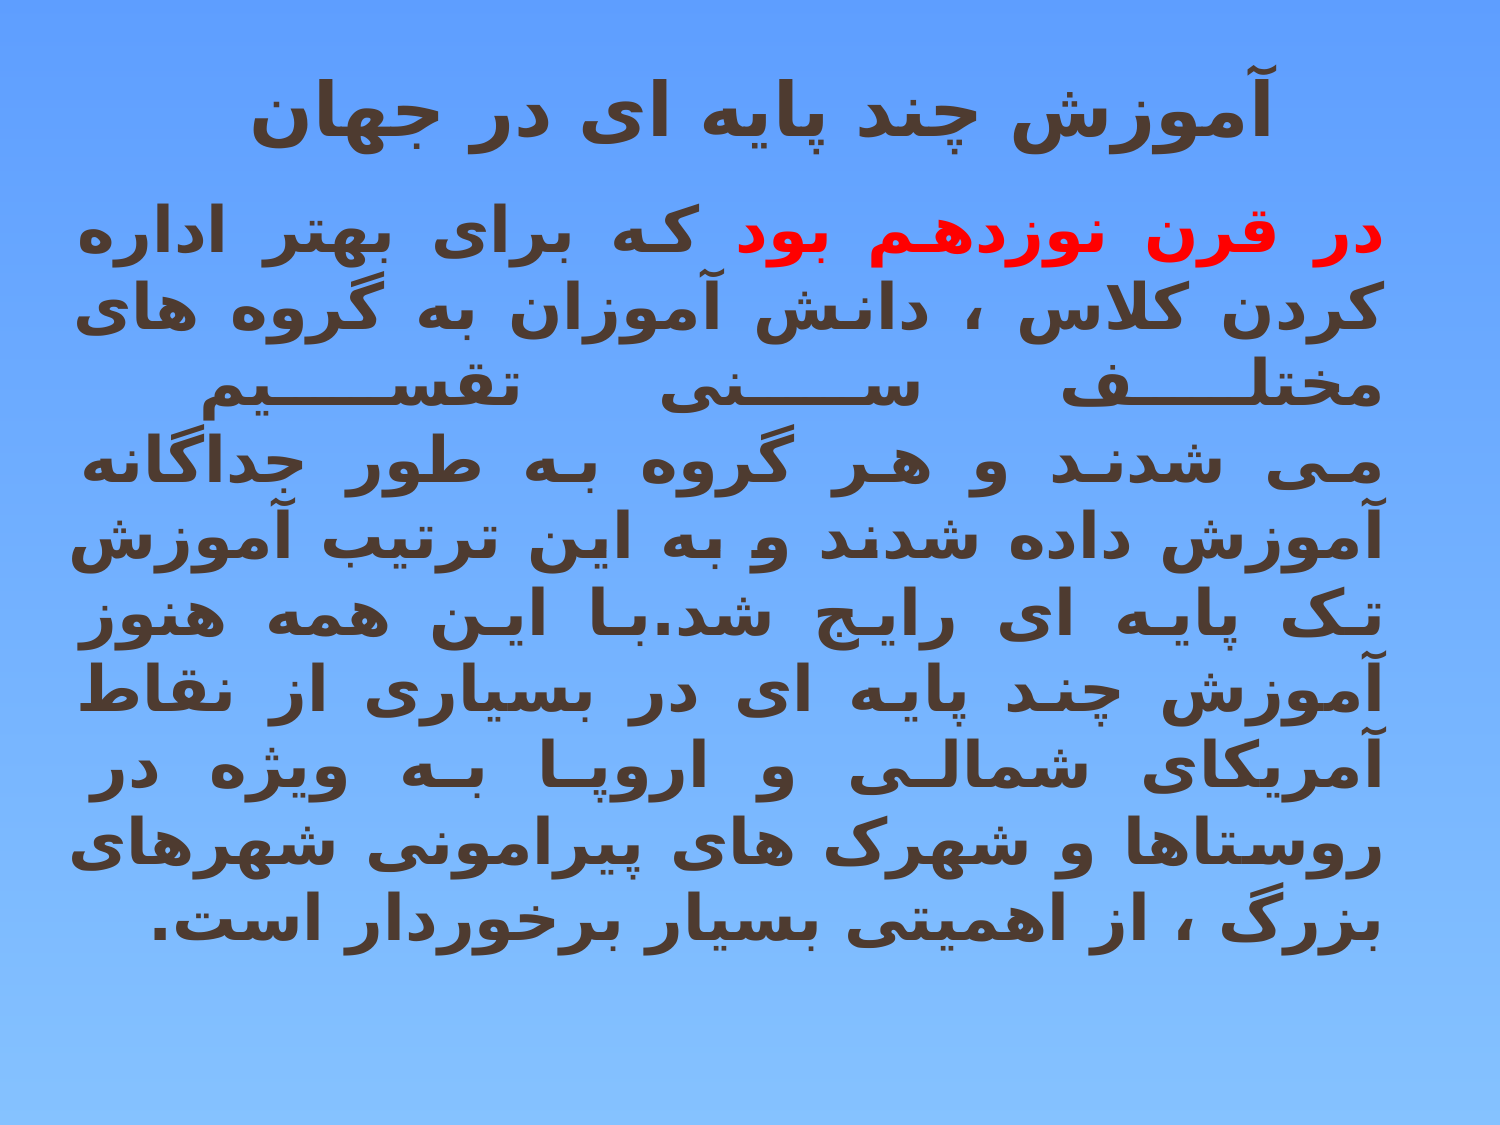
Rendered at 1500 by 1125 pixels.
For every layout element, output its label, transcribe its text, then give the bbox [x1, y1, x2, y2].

title در قرن نوزدهم بود که برای بهتر اداره کردن کلاس ، دانش آموزان به گروه های مختلف سنی تقسیم می شدند و هر گروه به طور جداگانه آموزش داده شدند و به این ترتیب آموزش تک پایه ای رایج شد.با این همه هنوز آموزش چند پایه ای در بسیاری از نقاط آمریکای شمالی و اروپا به ویژه در روستاها و شهرک های پیرامونی شهرهای بزرگ ، از اهمیتی بسیار برخوردار است. [50, 175, 1400, 968]
text_box آموزش چند پایه ای در جهان [49, 37, 1475, 175]
